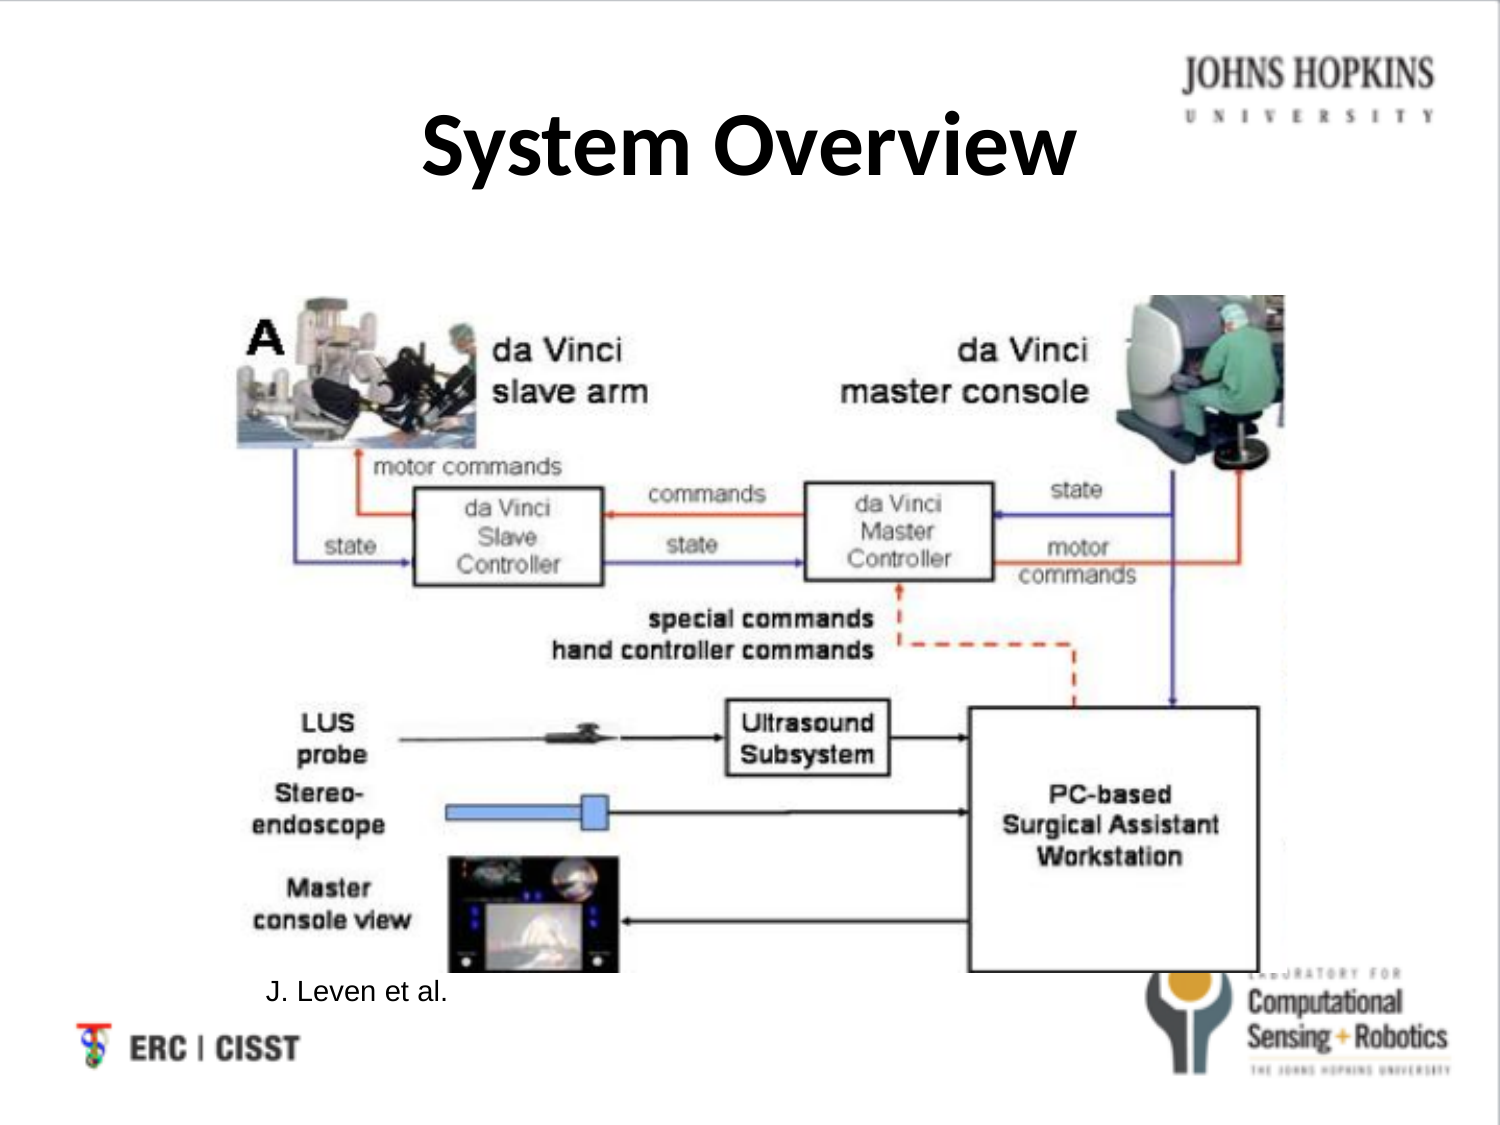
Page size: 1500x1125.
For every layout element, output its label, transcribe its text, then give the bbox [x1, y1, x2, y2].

text_box [210, 295, 1288, 973]
text_box J. Leven et al. [250, 991, 743, 1043]
picture [0, 0, 1500, 1125]
title System Overview [75, 45, 1425, 233]
